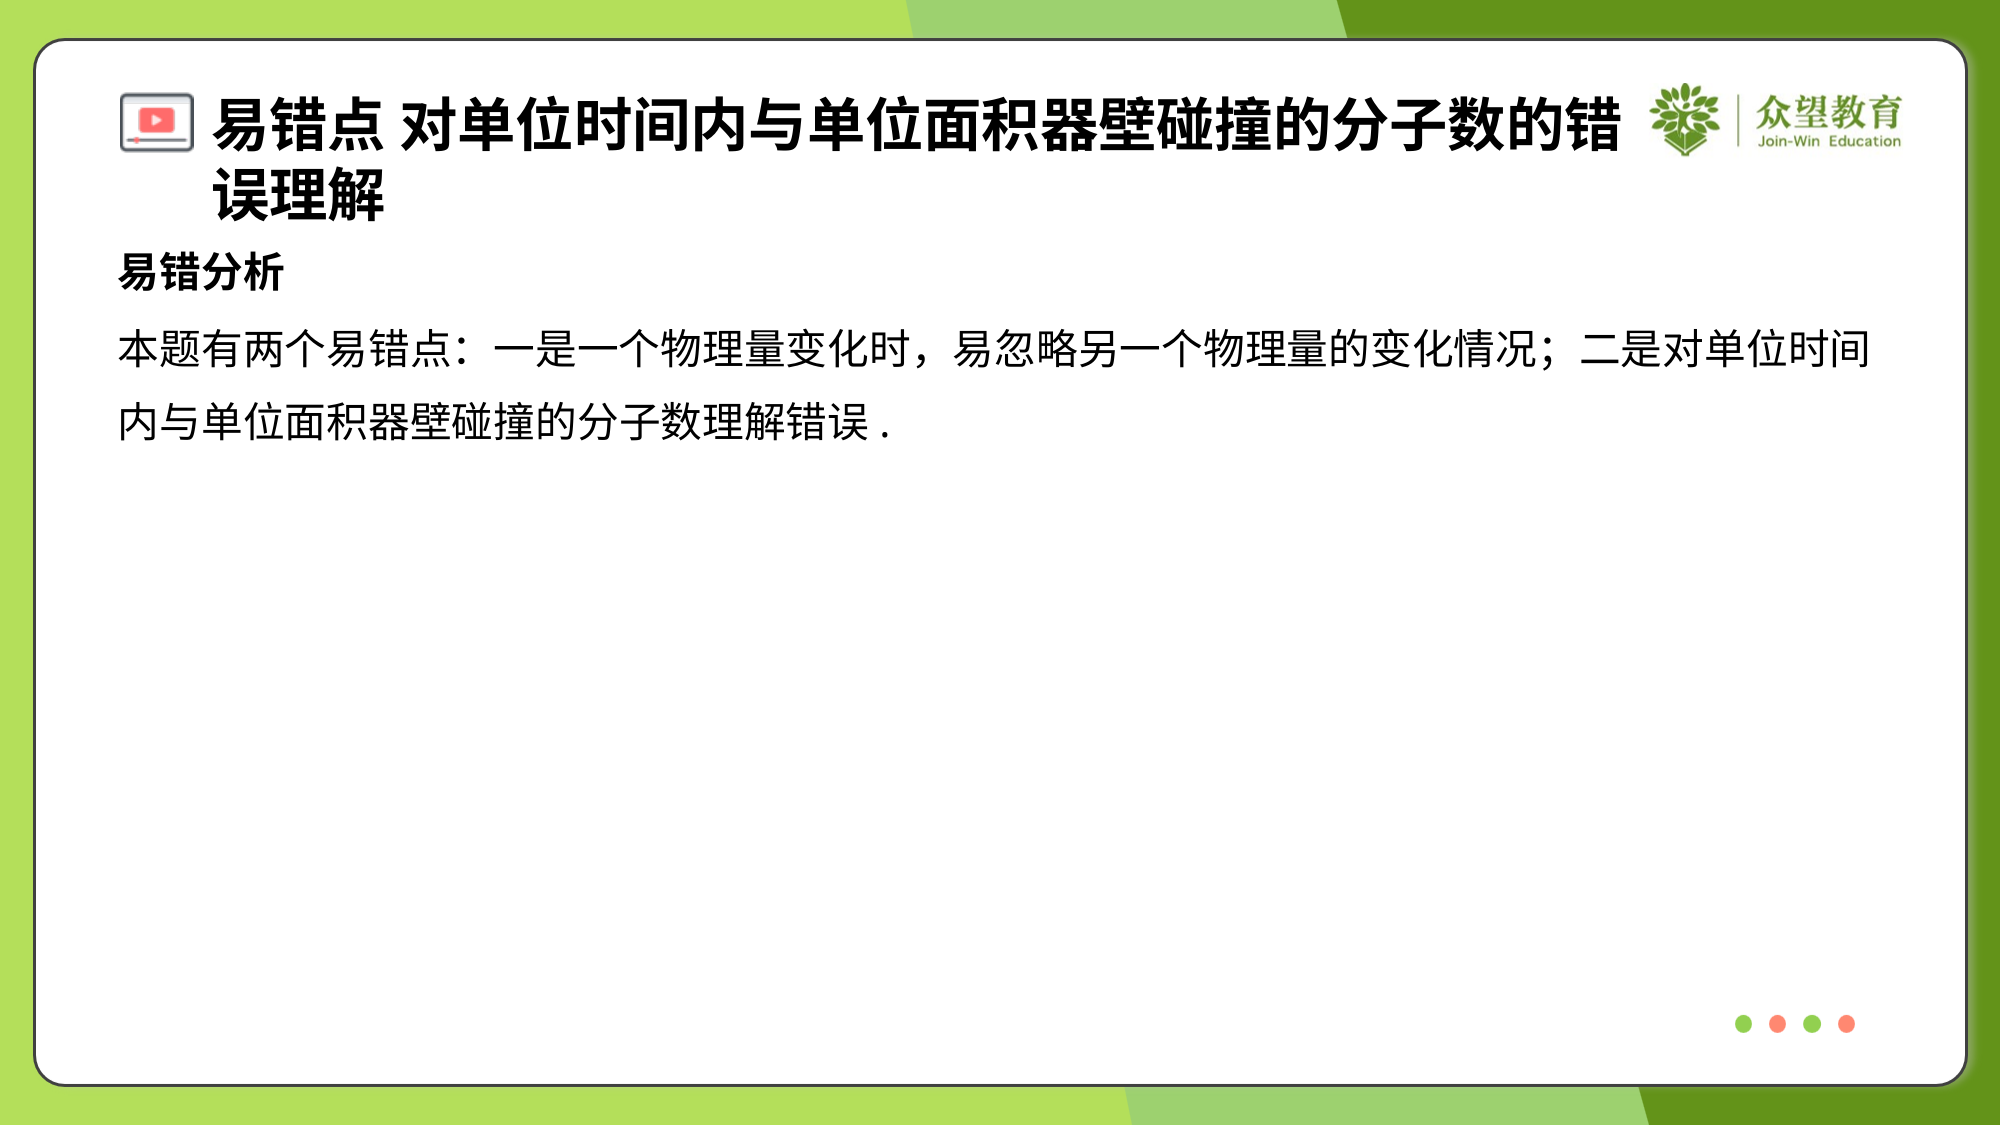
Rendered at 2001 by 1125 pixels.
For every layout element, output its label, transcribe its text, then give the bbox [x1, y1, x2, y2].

text_box 易错分析 本题有两个易错点：一是一个物理量变化时，易忽略另一个物理量的变化情况；二是对单位时间 内与单位面积器壁碰撞的分子数理解错误. [117, 220, 1882, 439]
picture [0, 0, 2000, 1125]
